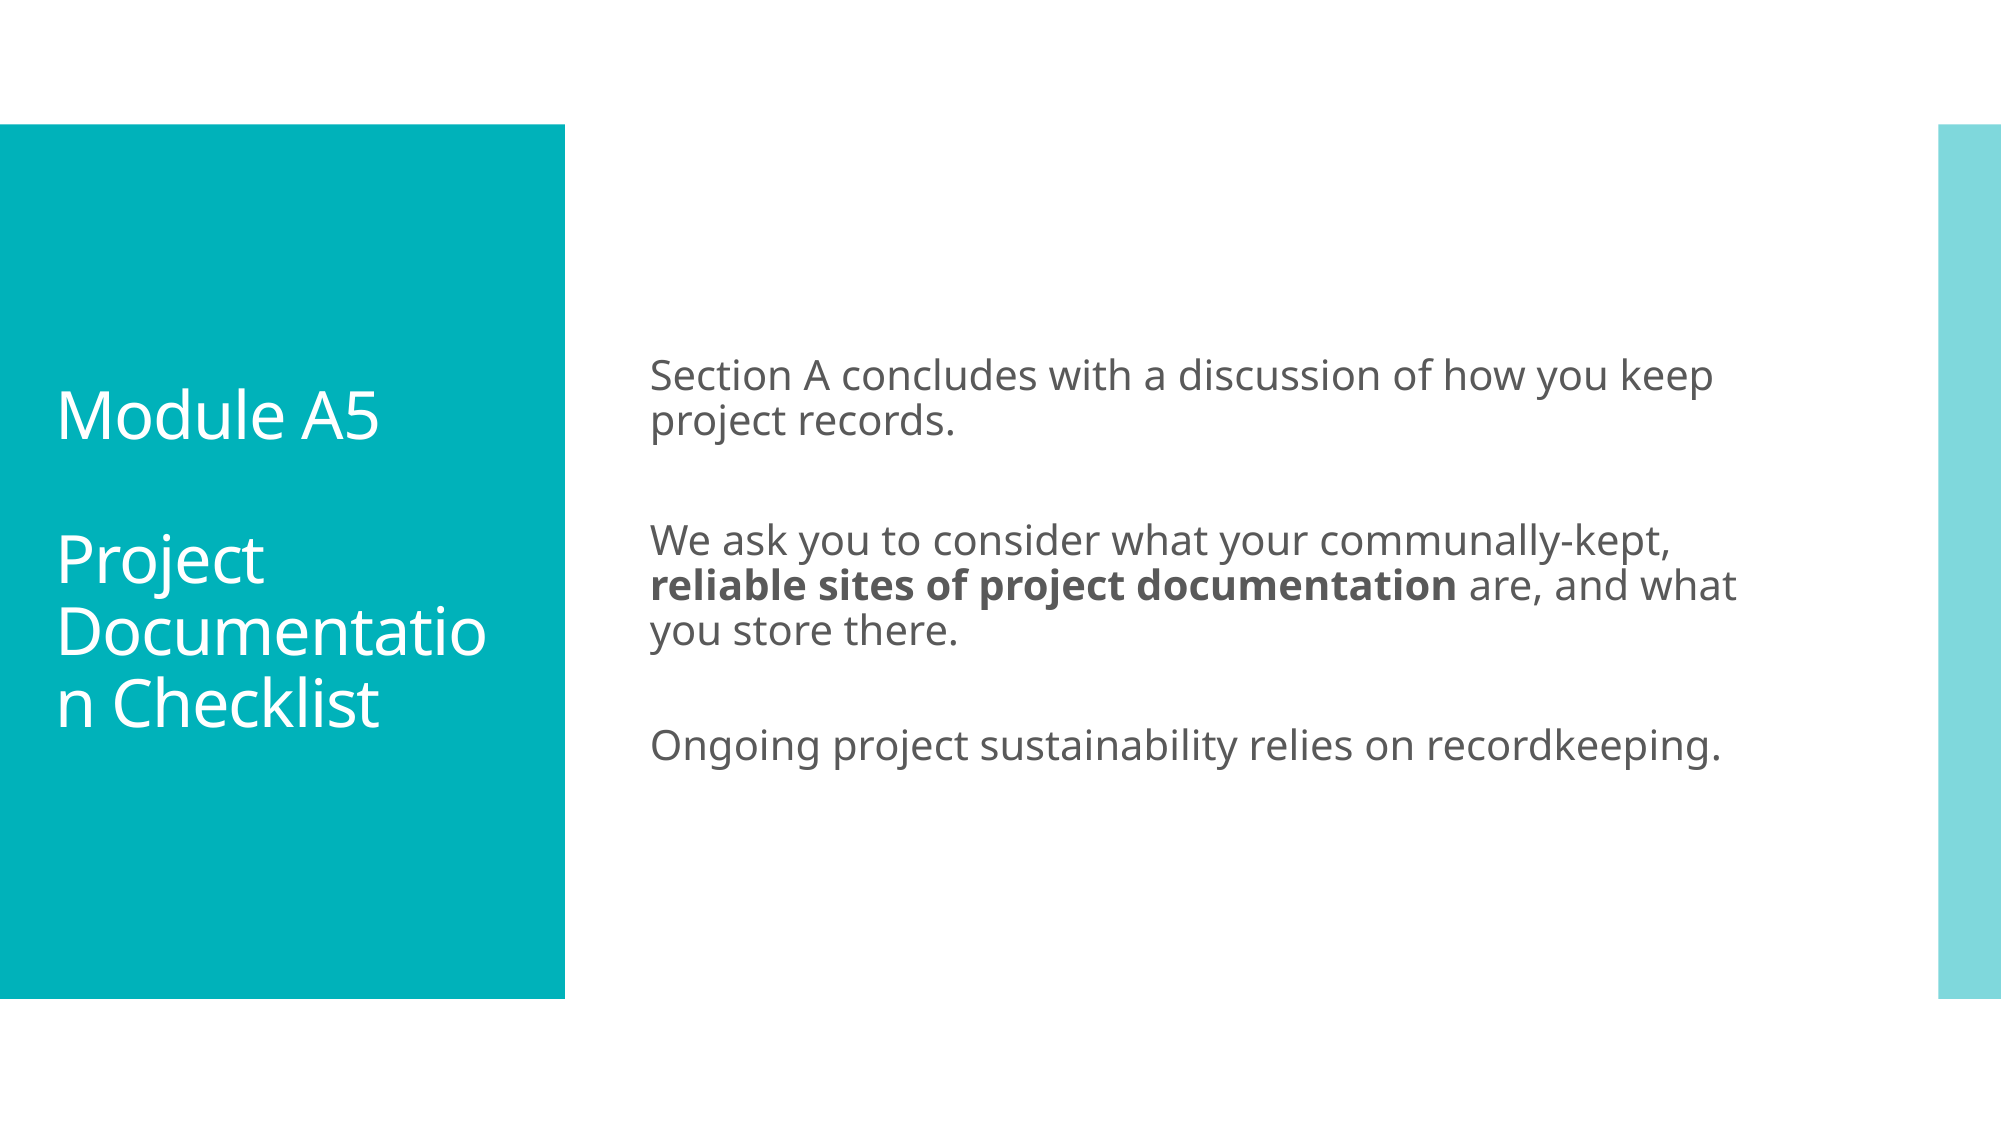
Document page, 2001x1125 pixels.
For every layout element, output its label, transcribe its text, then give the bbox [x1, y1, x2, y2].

list Section A concludes with a discussion of how you keep project records. We ask you to consider what your communally-kept, reliable sites of project documentation are, and what you store there. Ongoing project sustainability relies on recordkeeping. [634, 141, 1835, 982]
title Module A5 Project Documentation Checklist [40, 197, 516, 927]
